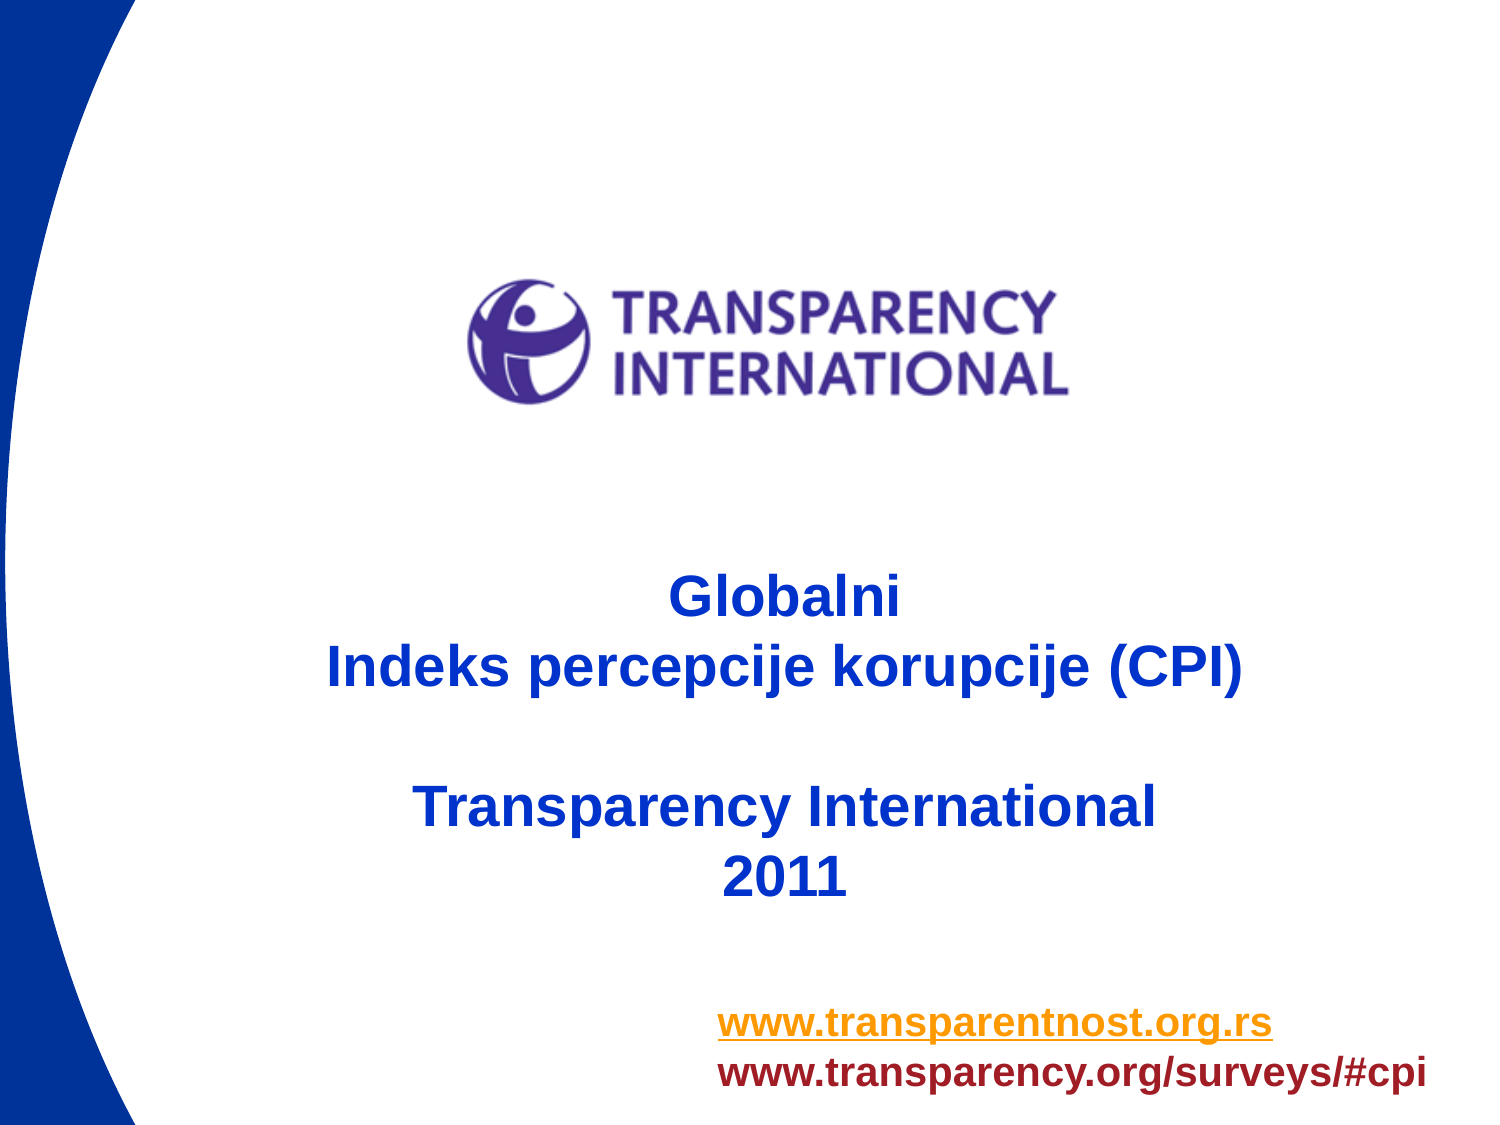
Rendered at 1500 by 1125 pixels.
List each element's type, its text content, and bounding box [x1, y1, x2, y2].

text_box Globalni Indeks percepcije korupcije (CPI) Transparency International 2011 [265, 550, 1306, 916]
text_box www.transparentnost.org.rs www.transparency.org/surveys/#cpi [702, 987, 1459, 1103]
text_box [0, 0, 136, 1125]
picture [466, 255, 1080, 410]
